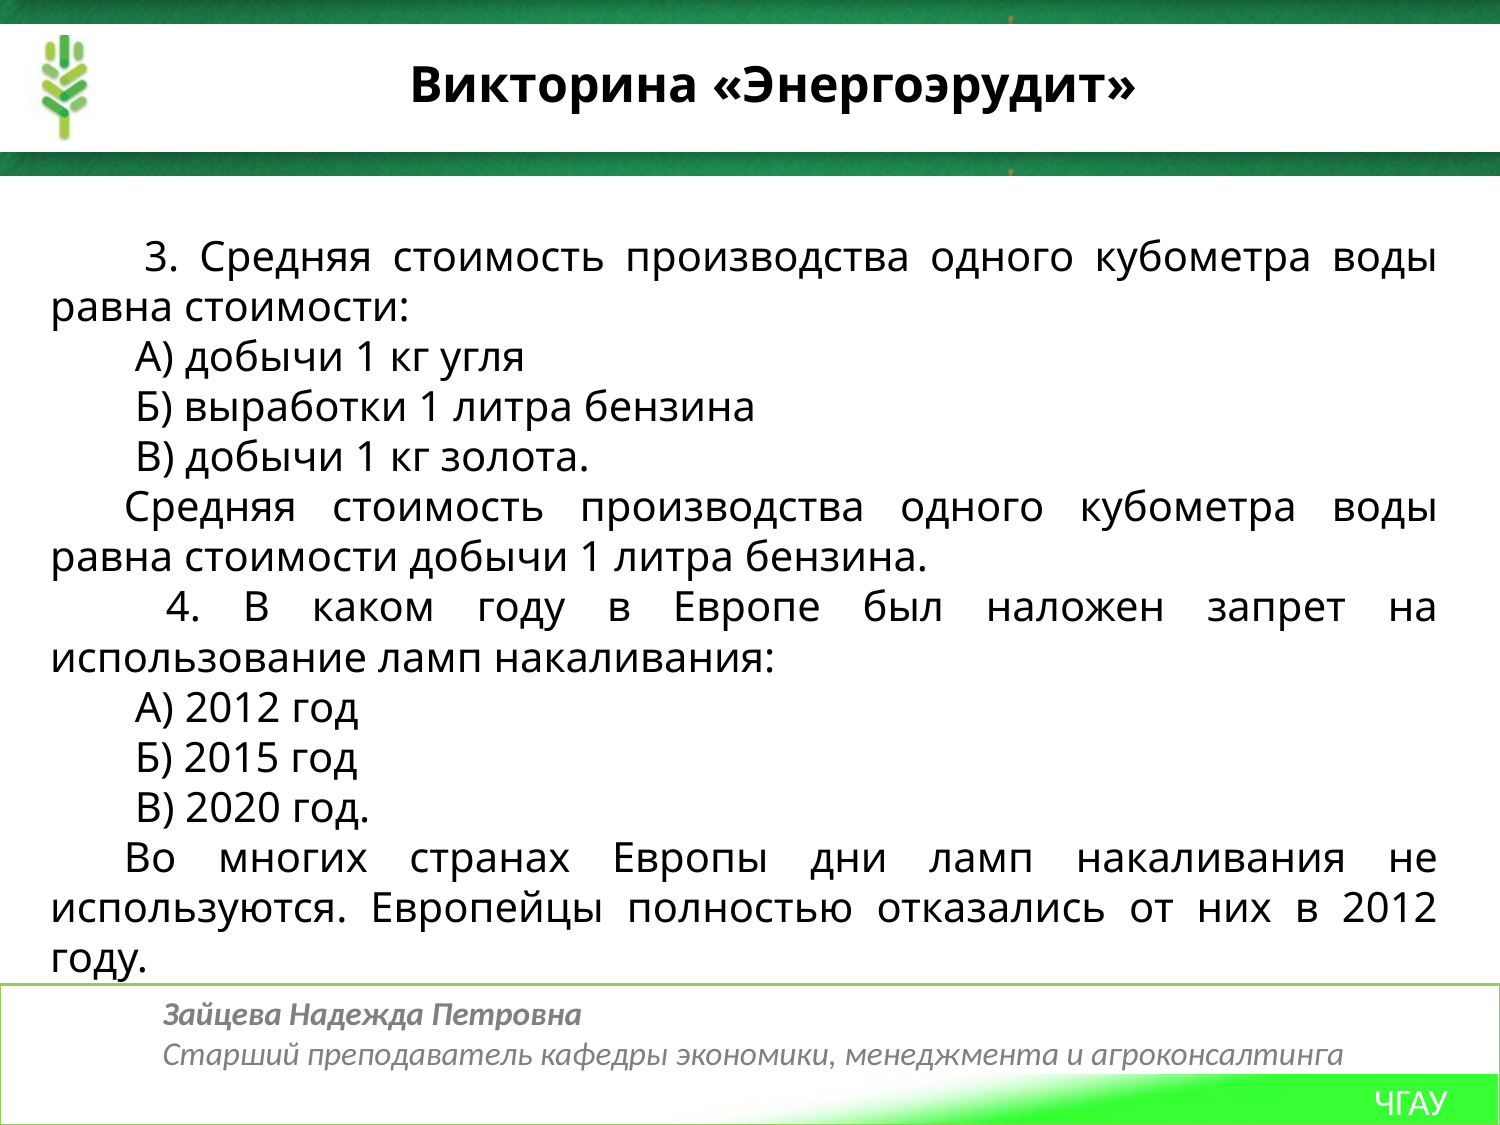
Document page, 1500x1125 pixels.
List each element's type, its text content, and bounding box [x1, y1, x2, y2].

picture [11, 34, 118, 141]
picture [0, 0, 1500, 24]
title Викторина «Энергоэрудит» [119, 35, 1454, 129]
list 3. Средняя стоимость производства одного кубометра воды равна стоимости: А) добычи 1 кг угля Б) выработки 1 литра бензина В) добычи 1 кг золота. Средняя стоимость производства одного кубометра воды равна стоимости добычи 1 литра бензина. 4. В каком году в Европе был наложен запрет на использование ламп накаливания: А) 2012 год Б) 2015 год В) 2020 год. Во многих странах Европы дни ламп накаливания не используются. Европейцы полностью отказались от них в 2012 году. [35, 222, 1454, 984]
picture [304, 1074, 1500, 1125]
picture [0, 152, 1500, 177]
text_box Зайцева Надежда Петровна Старший преподаватель кафедры экономики, менеджмента и агроконсалтинга [0, 984, 1500, 1125]
